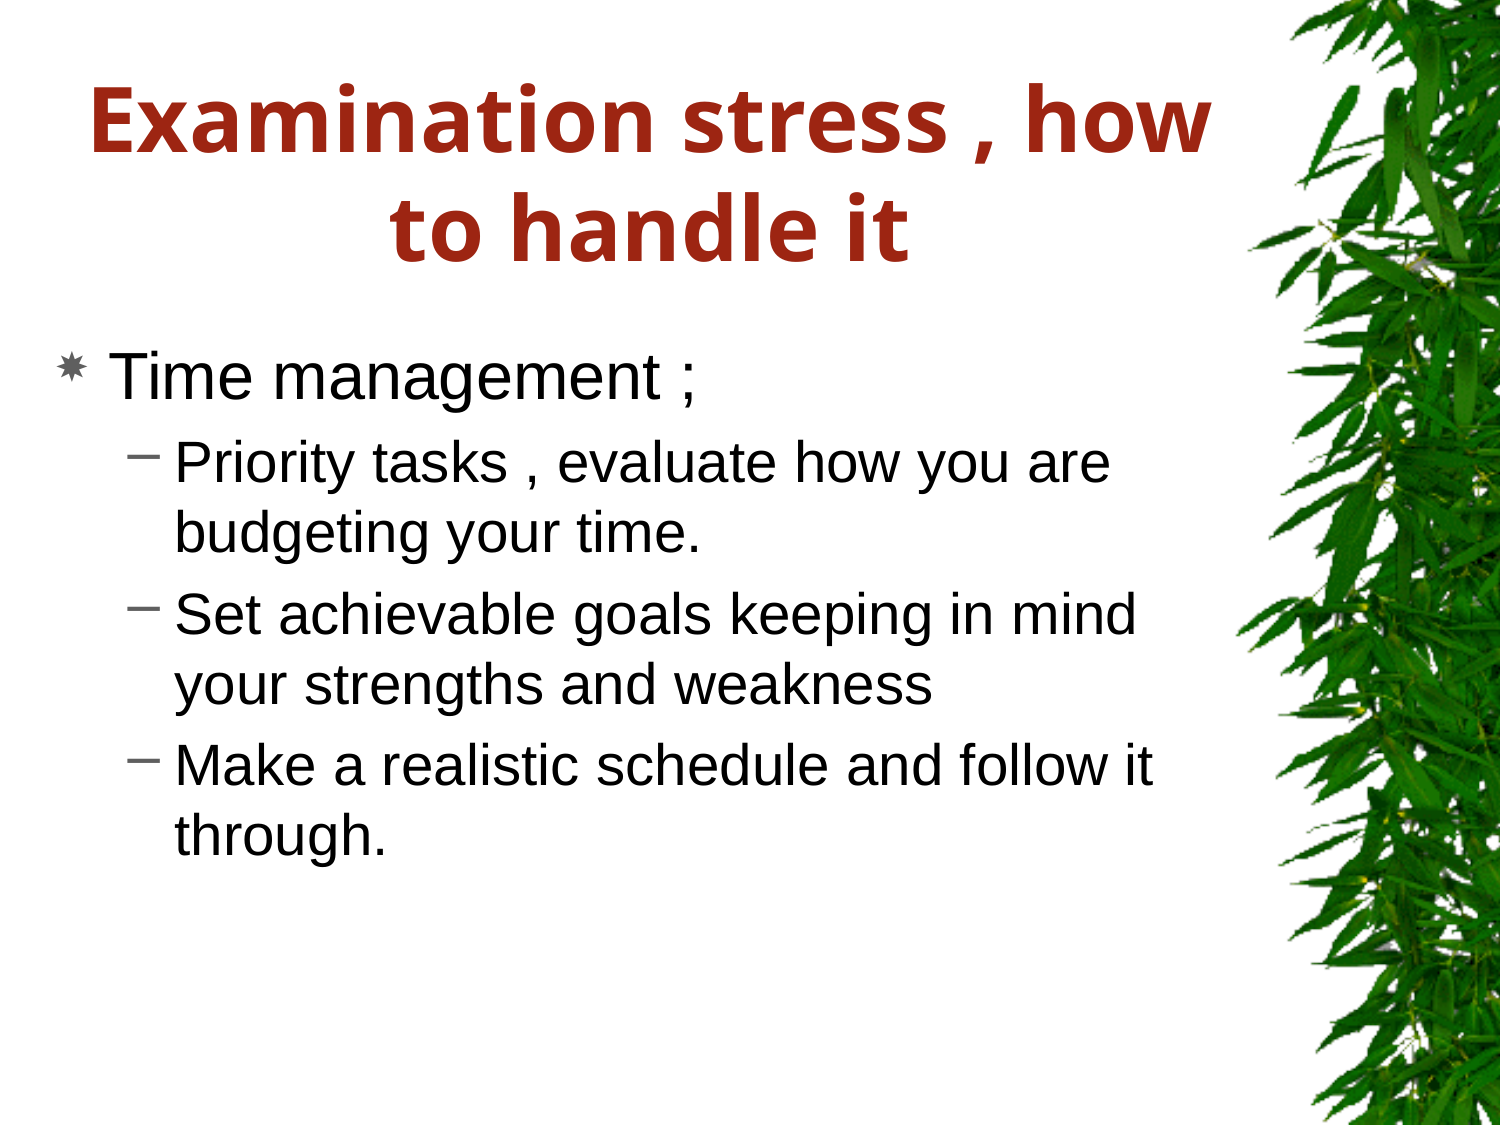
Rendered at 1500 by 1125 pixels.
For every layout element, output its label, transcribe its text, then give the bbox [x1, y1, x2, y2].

title Examination stress , how to handle it [37, 52, 1263, 288]
list Time management ; Priority tasks , evaluate how you are budgeting your time. Set achievable goals keeping in mind your strengths and weakness Make a realistic schedule and follow it through. [37, 324, 1276, 1001]
picture [1206, 0, 1500, 1125]
